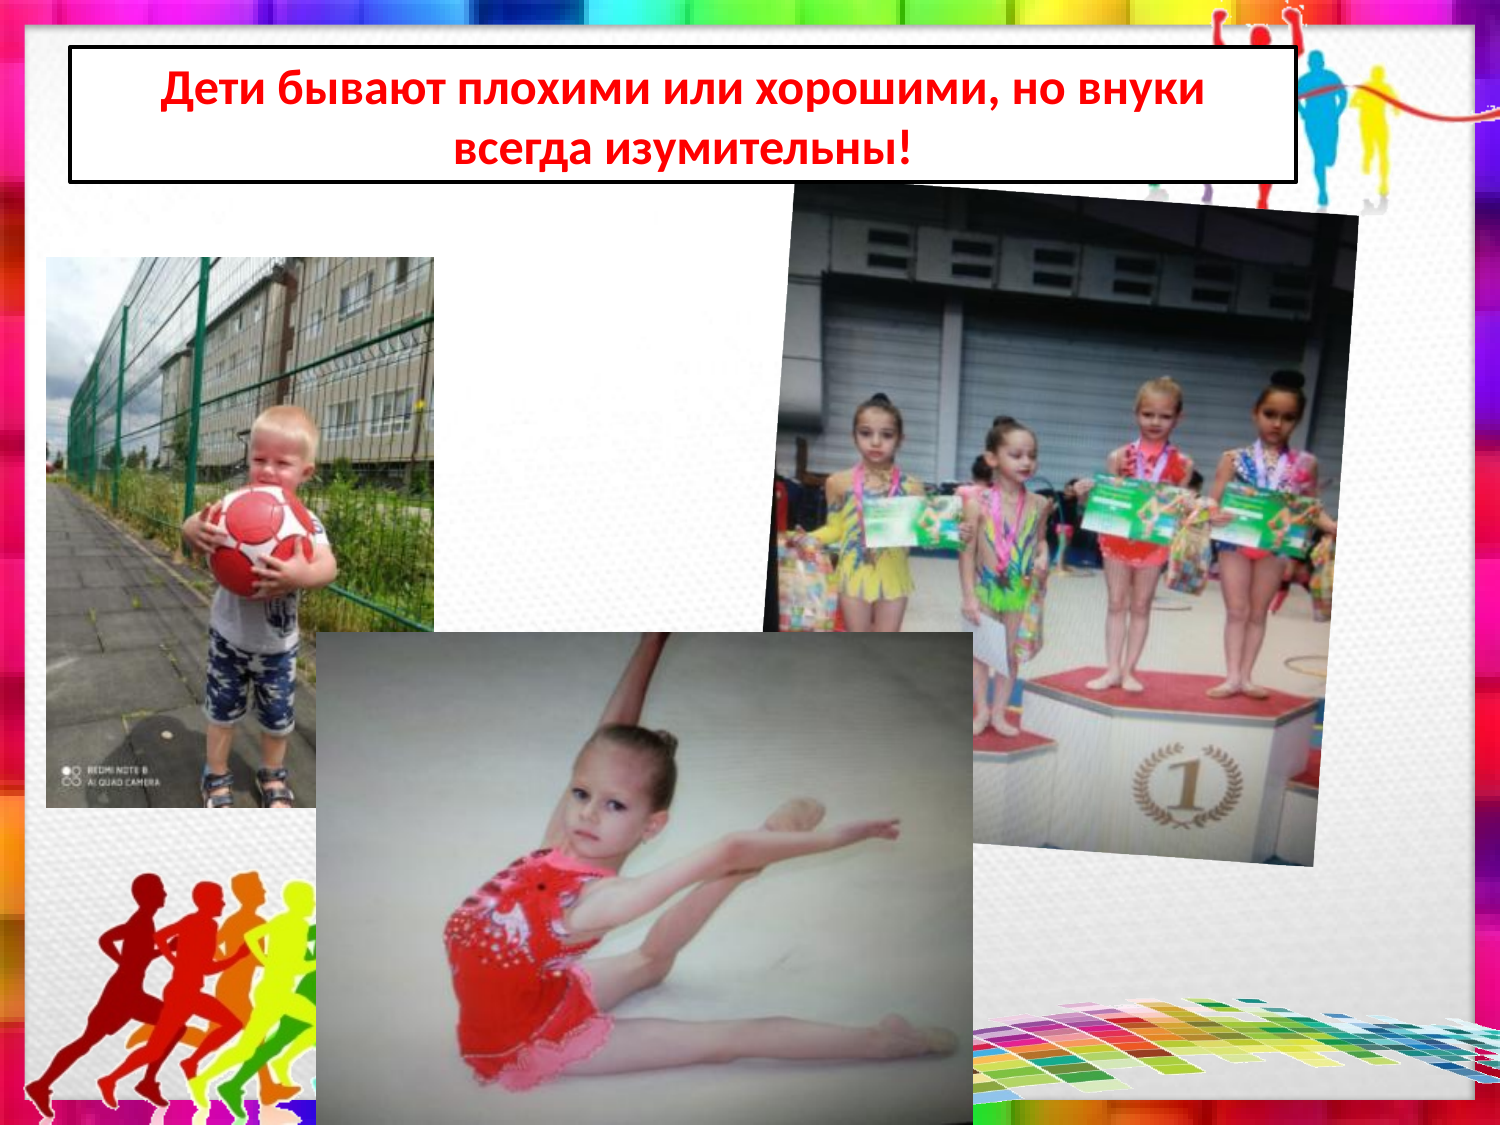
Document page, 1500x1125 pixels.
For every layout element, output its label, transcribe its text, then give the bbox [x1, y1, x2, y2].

title Дети бывают плохими или хорошими, но внуки всегда изумительны! [68, 45, 1298, 184]
picture [0, 0, 1500, 1125]
